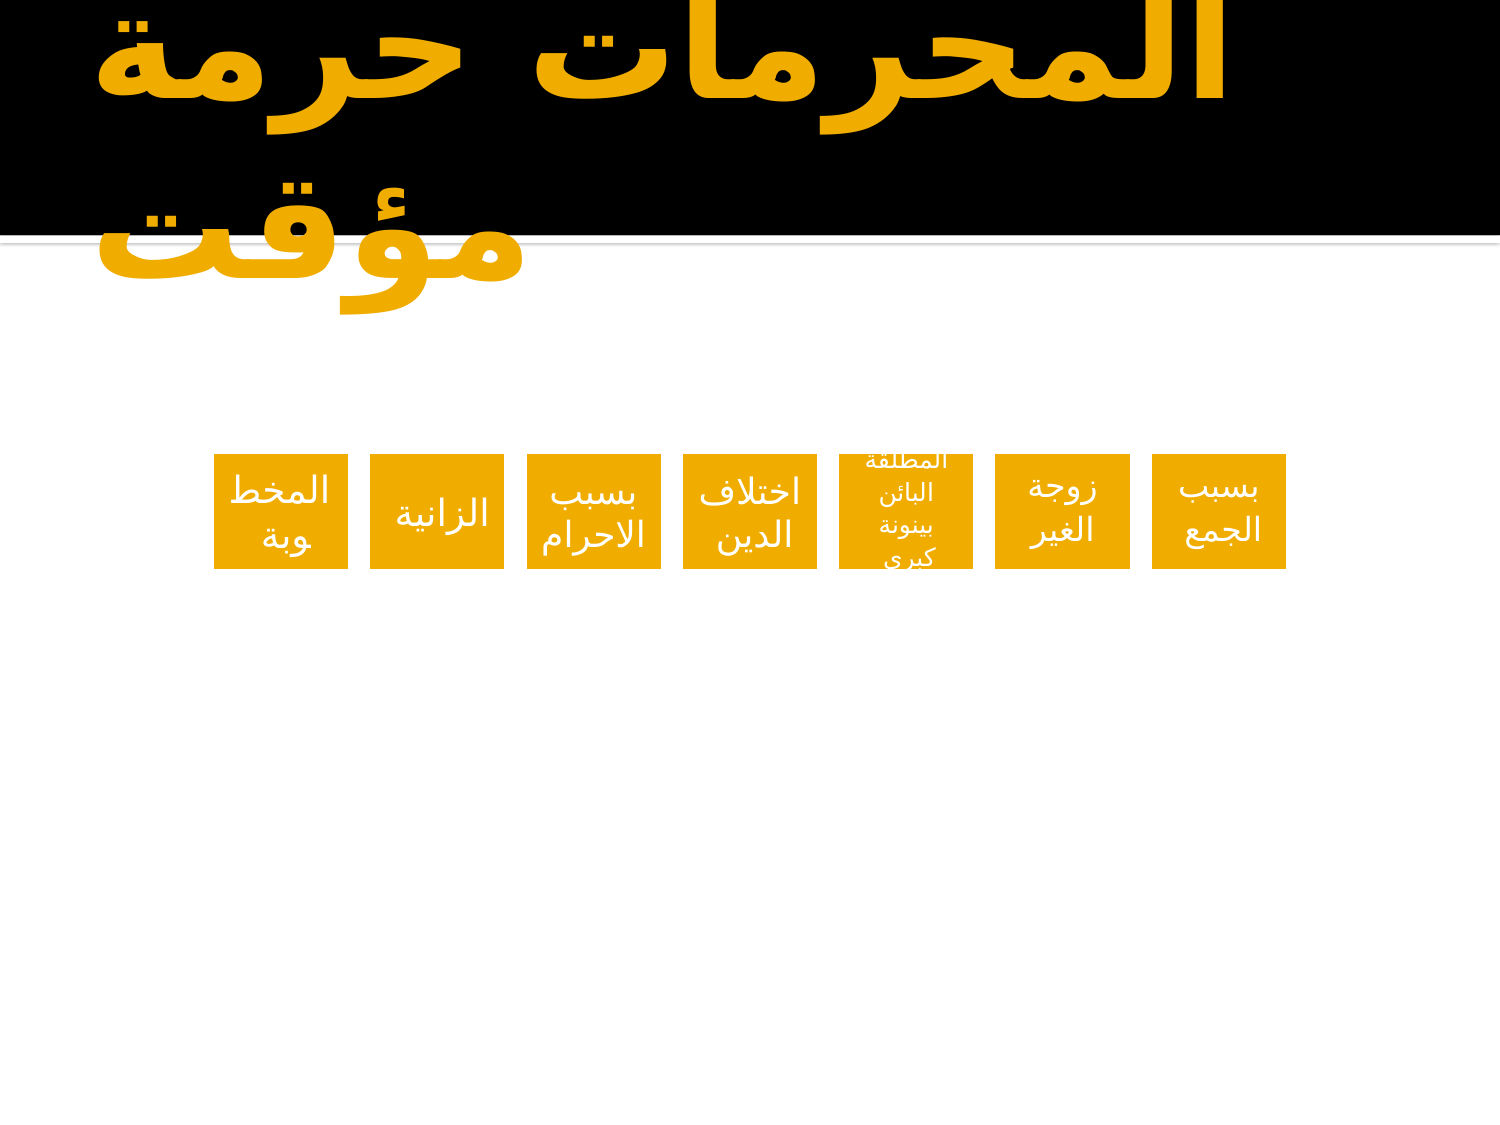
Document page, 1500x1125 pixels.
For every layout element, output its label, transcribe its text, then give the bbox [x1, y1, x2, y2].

title المحرمات حرمة مؤقت [75, 25, 1425, 231]
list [74, 291, 1425, 1050]
